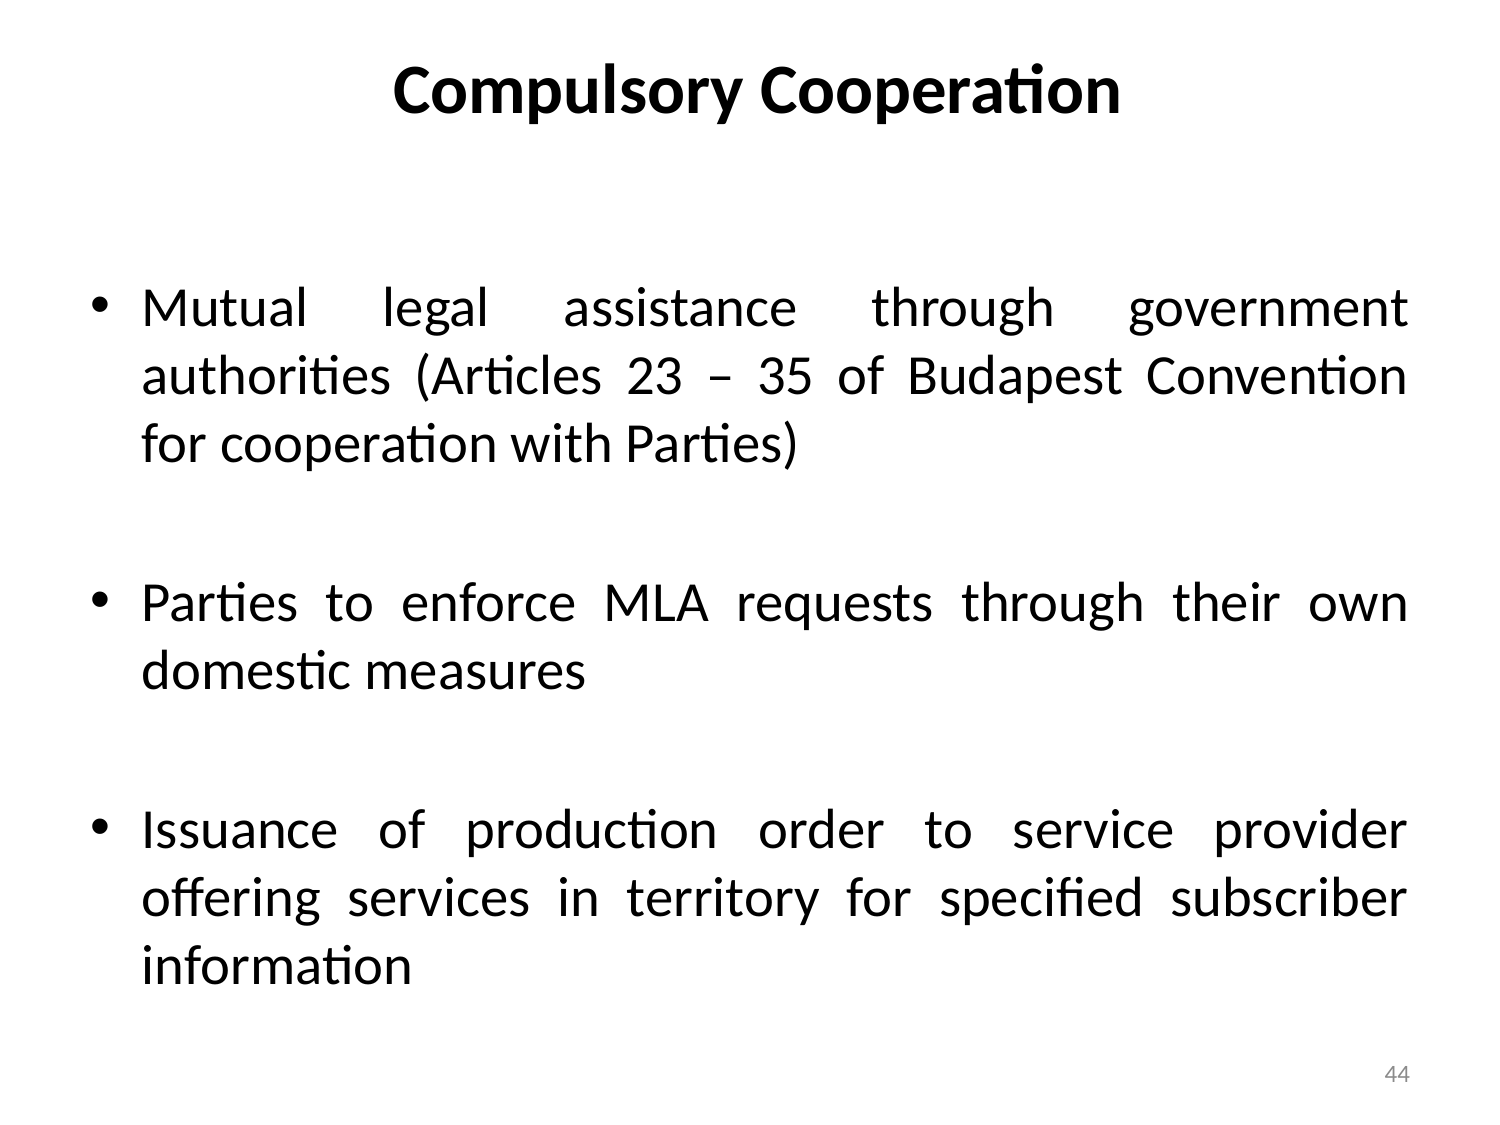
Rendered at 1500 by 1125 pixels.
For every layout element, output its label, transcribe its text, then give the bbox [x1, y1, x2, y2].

title Compulsory Cooperation [75, 35, 1442, 242]
list Mutual legal assistance through government authorities (Articles 23 – 35 of Budapest Convention for cooperation with Parties) Parties to enforce MLA requests through their own domestic measures Issuance of production order to service provider offering services in territory for specified subscriber information [75, 262, 1425, 1005]
slide_number 44 [1074, 1042, 1425, 1103]
